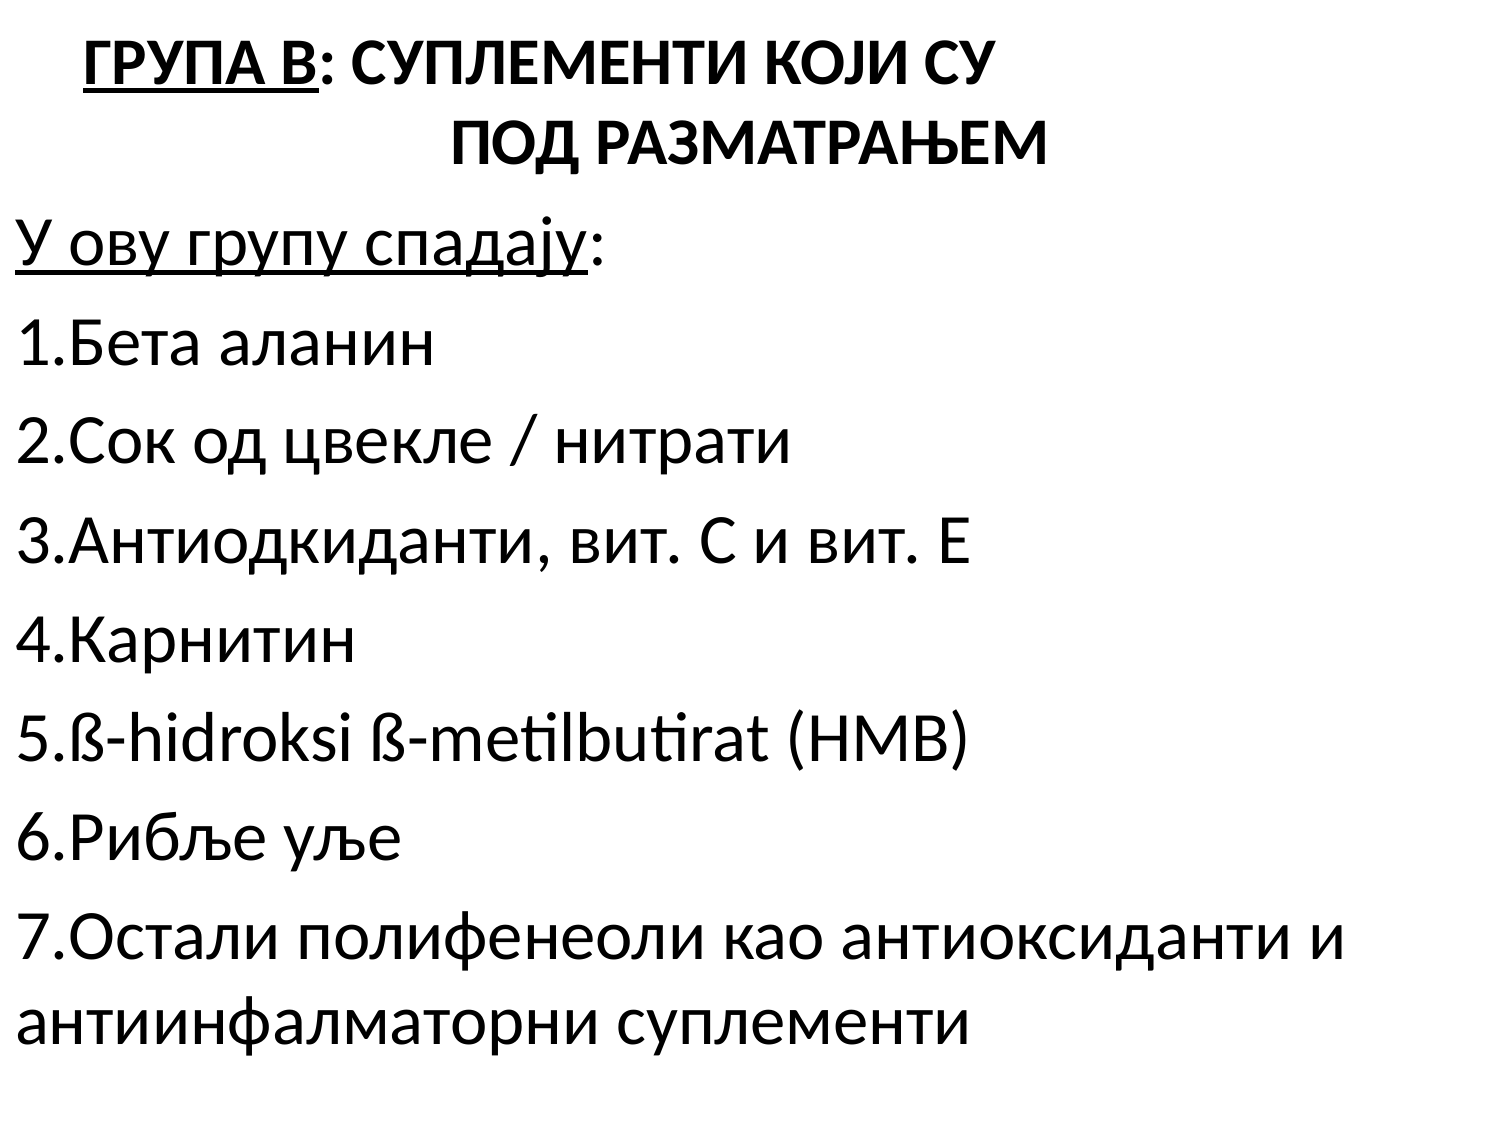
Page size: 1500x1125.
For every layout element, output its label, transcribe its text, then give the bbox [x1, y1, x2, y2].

title ГРУПА В: СУПЛЕМЕНТИ КОЈИ СУ ПОД РАЗМАТРАЊЕМ [0, 0, 1500, 187]
subtitle У ову групу спадају: Бета аланин Сок од цвекле / нитрати Антиодкиданти, вит. C и вит. Е Карнитин ß-hidroksi ß-metilbutirat (HMB) Рибље уље Остали полифенеоли као антиоксиданти и антиинфалматорни суплементи [0, 187, 1500, 1125]
